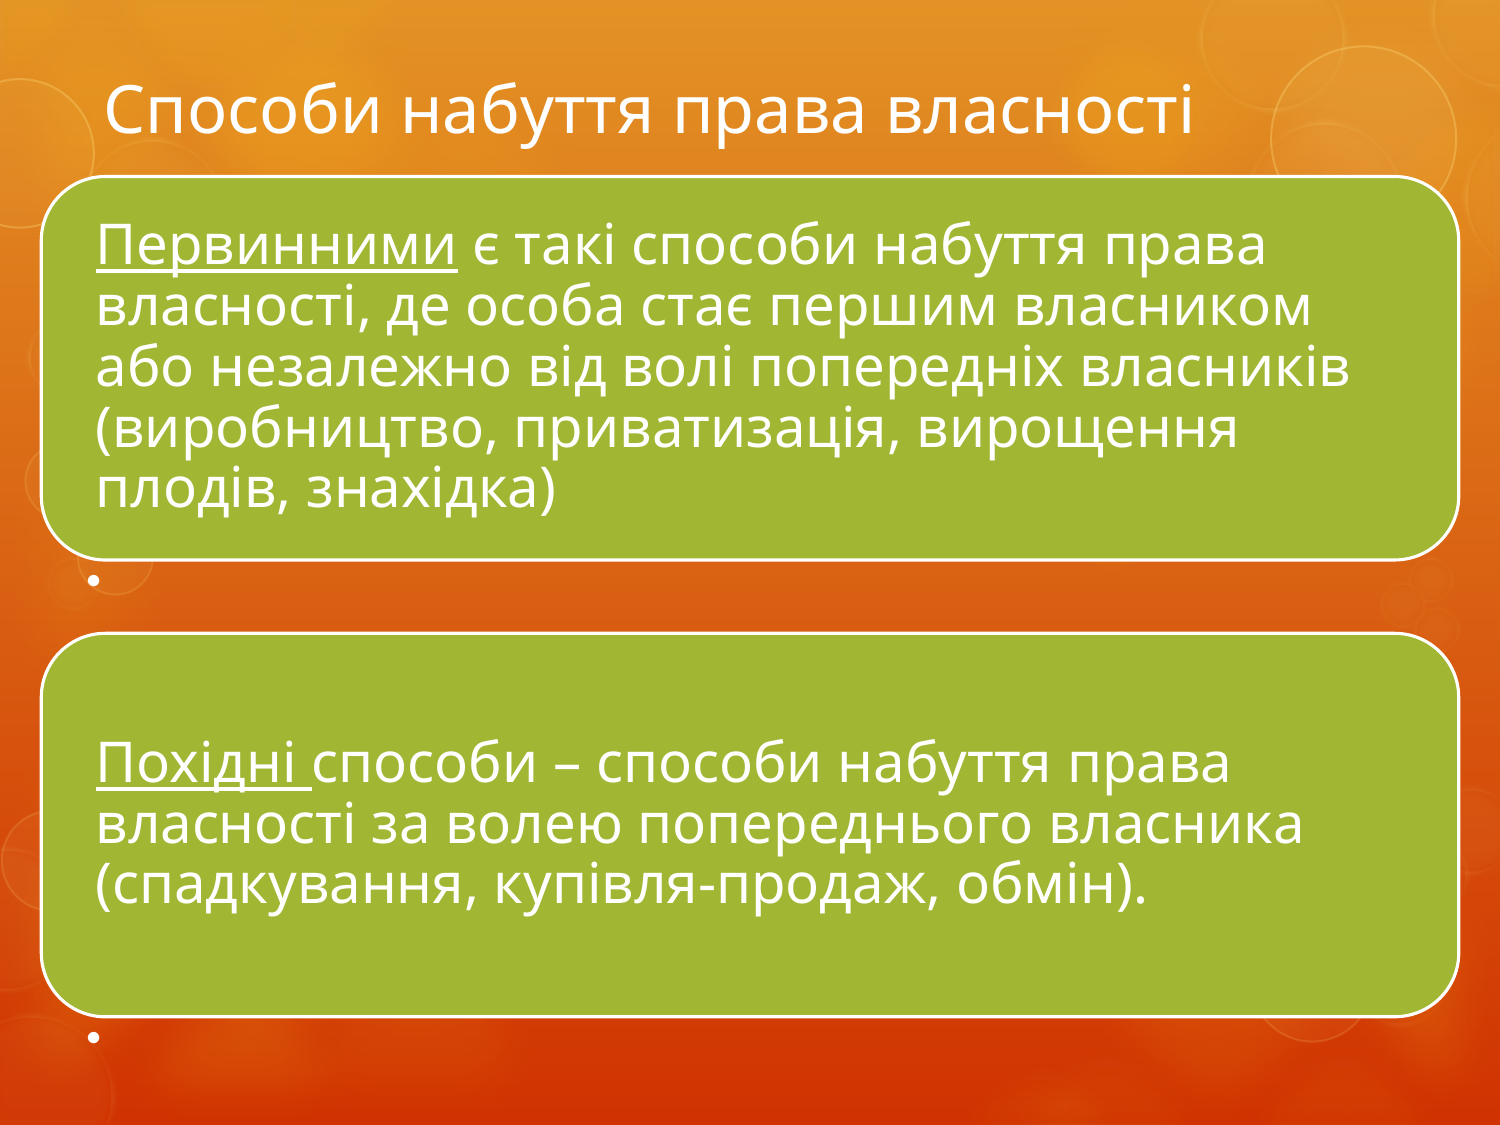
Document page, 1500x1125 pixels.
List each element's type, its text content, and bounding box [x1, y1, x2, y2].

title Способи набуття права власності [88, 30, 1471, 183]
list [40, 172, 1460, 1095]
